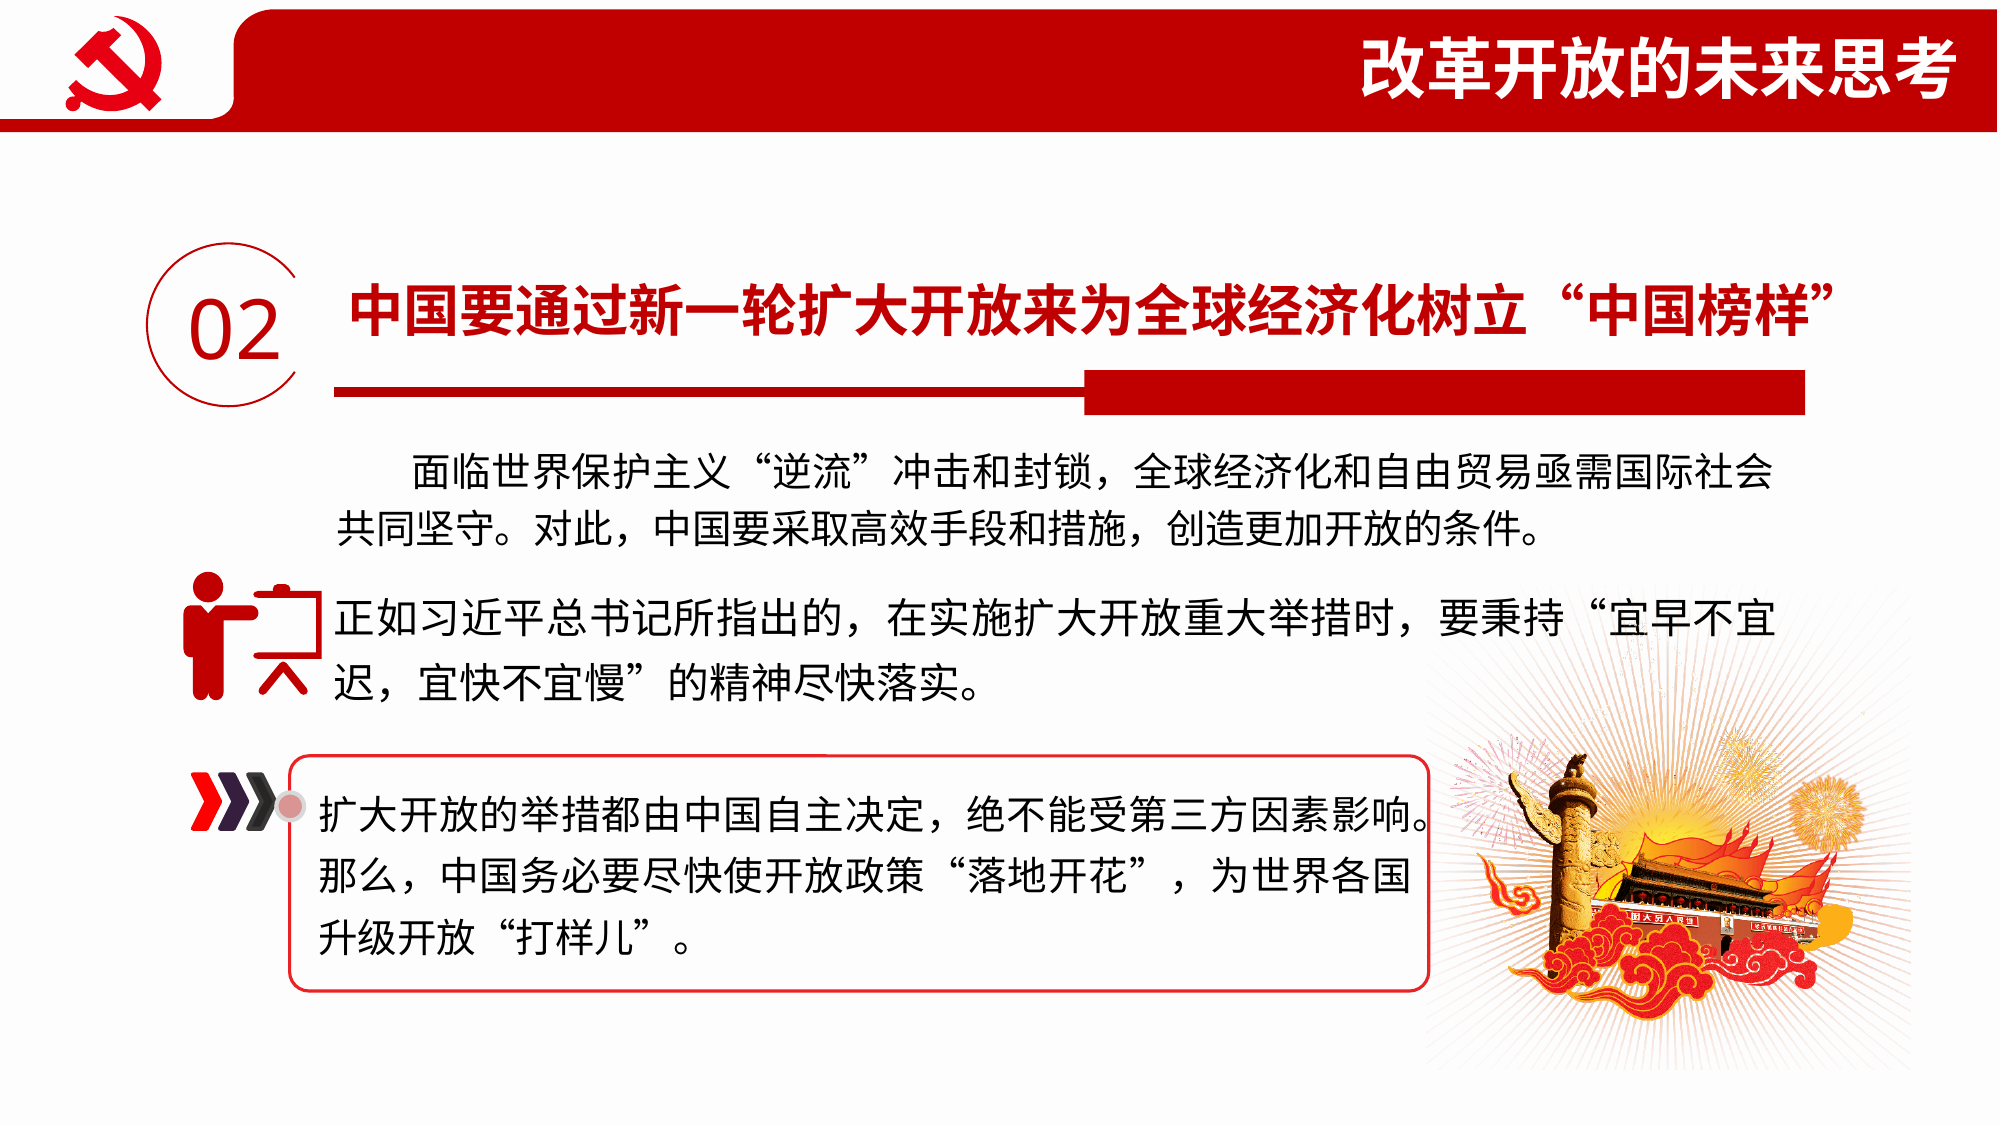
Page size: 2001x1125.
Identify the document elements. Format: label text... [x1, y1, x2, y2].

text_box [146, 243, 310, 407]
text_box 正如习近平总书记所指出的，在实施扩大开放重大举措时，要秉持“宜早不宜迟，宜快不宜慢”的精神尽快落实。 [319, 569, 1792, 715]
text_box 中国要通过新一轮扩大开放来为全球经济化树立“中国榜样” [332, 267, 1908, 398]
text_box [192, 774, 276, 829]
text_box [183, 571, 322, 701]
picture [1426, 585, 1911, 1070]
text_box 面临世界保护主义“逆流”冲击和封锁，全球经济化和自由贸易亟需国际社会共同坚守。对此，中国要采取高效手段和措施，创造更加开放的条件。 [321, 429, 1790, 559]
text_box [276, 755, 1426, 991]
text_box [333, 370, 1806, 416]
